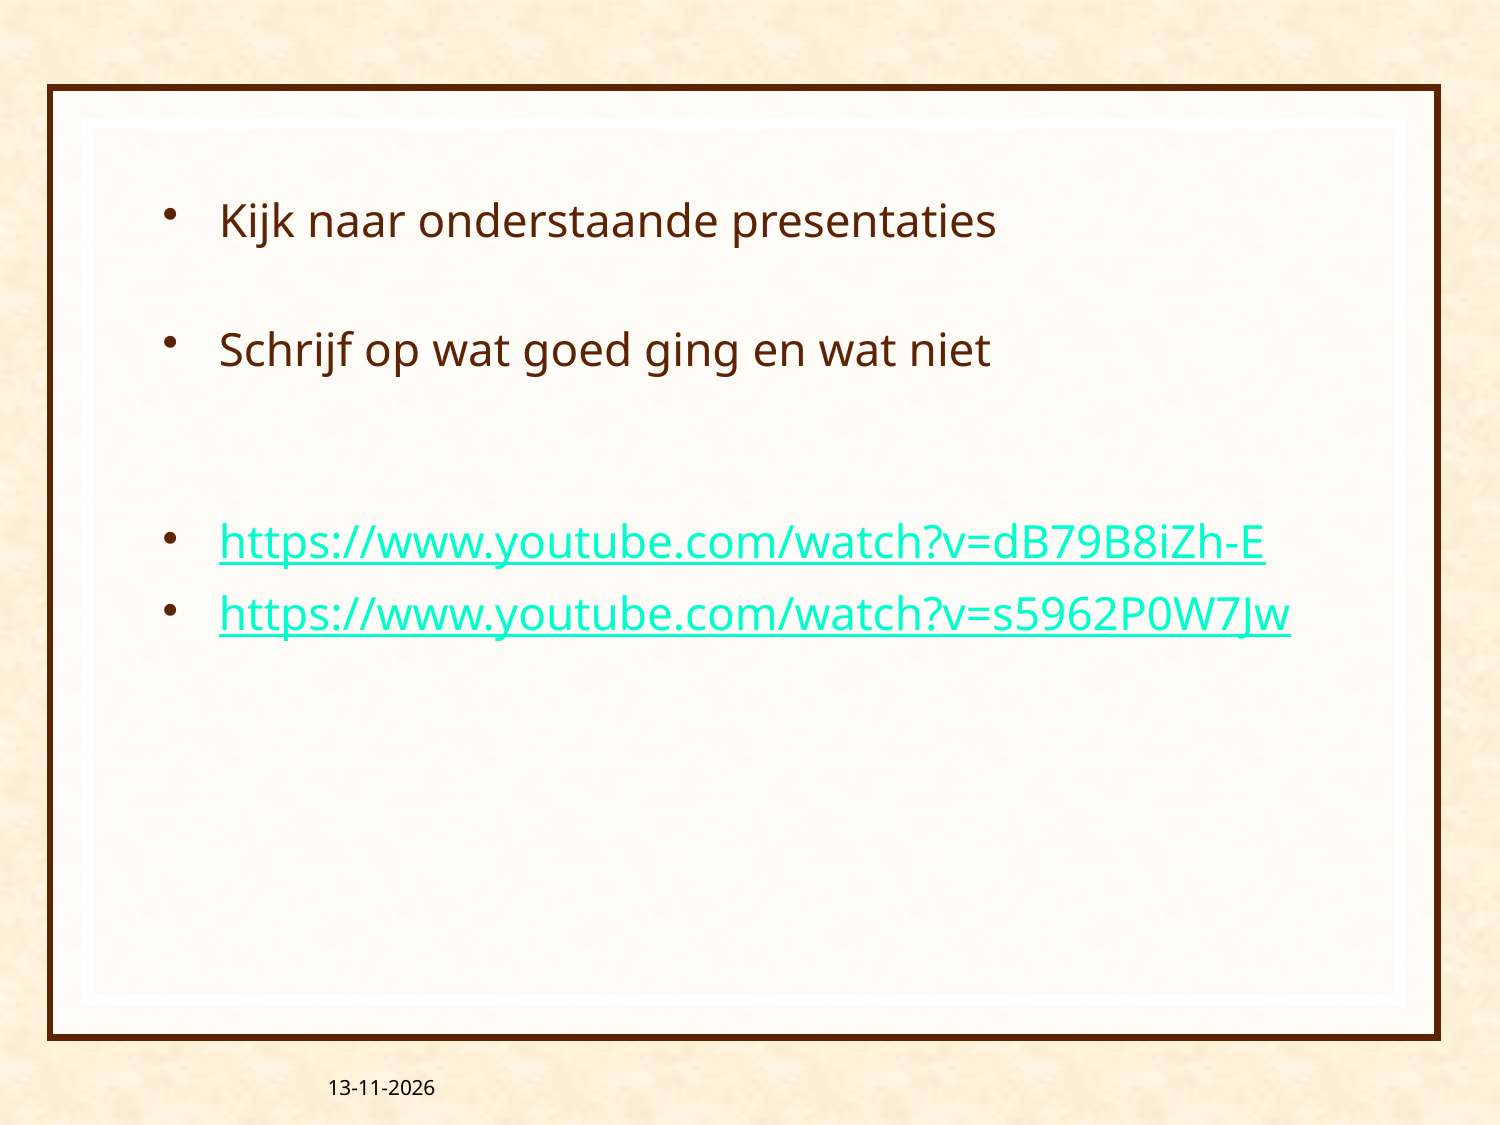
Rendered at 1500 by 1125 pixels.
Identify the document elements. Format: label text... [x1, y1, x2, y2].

picture [0, 0, 1500, 1125]
list Kijk naar onderstaande presentaties Schrijf op wat goed ging en wat niet https://www.youtube.com/watch?v=dB79B8iZh-E https://www.youtube.com/watch?v=s5962P0W7Jw [147, 184, 1350, 976]
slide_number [312, 1052, 575, 1125]
